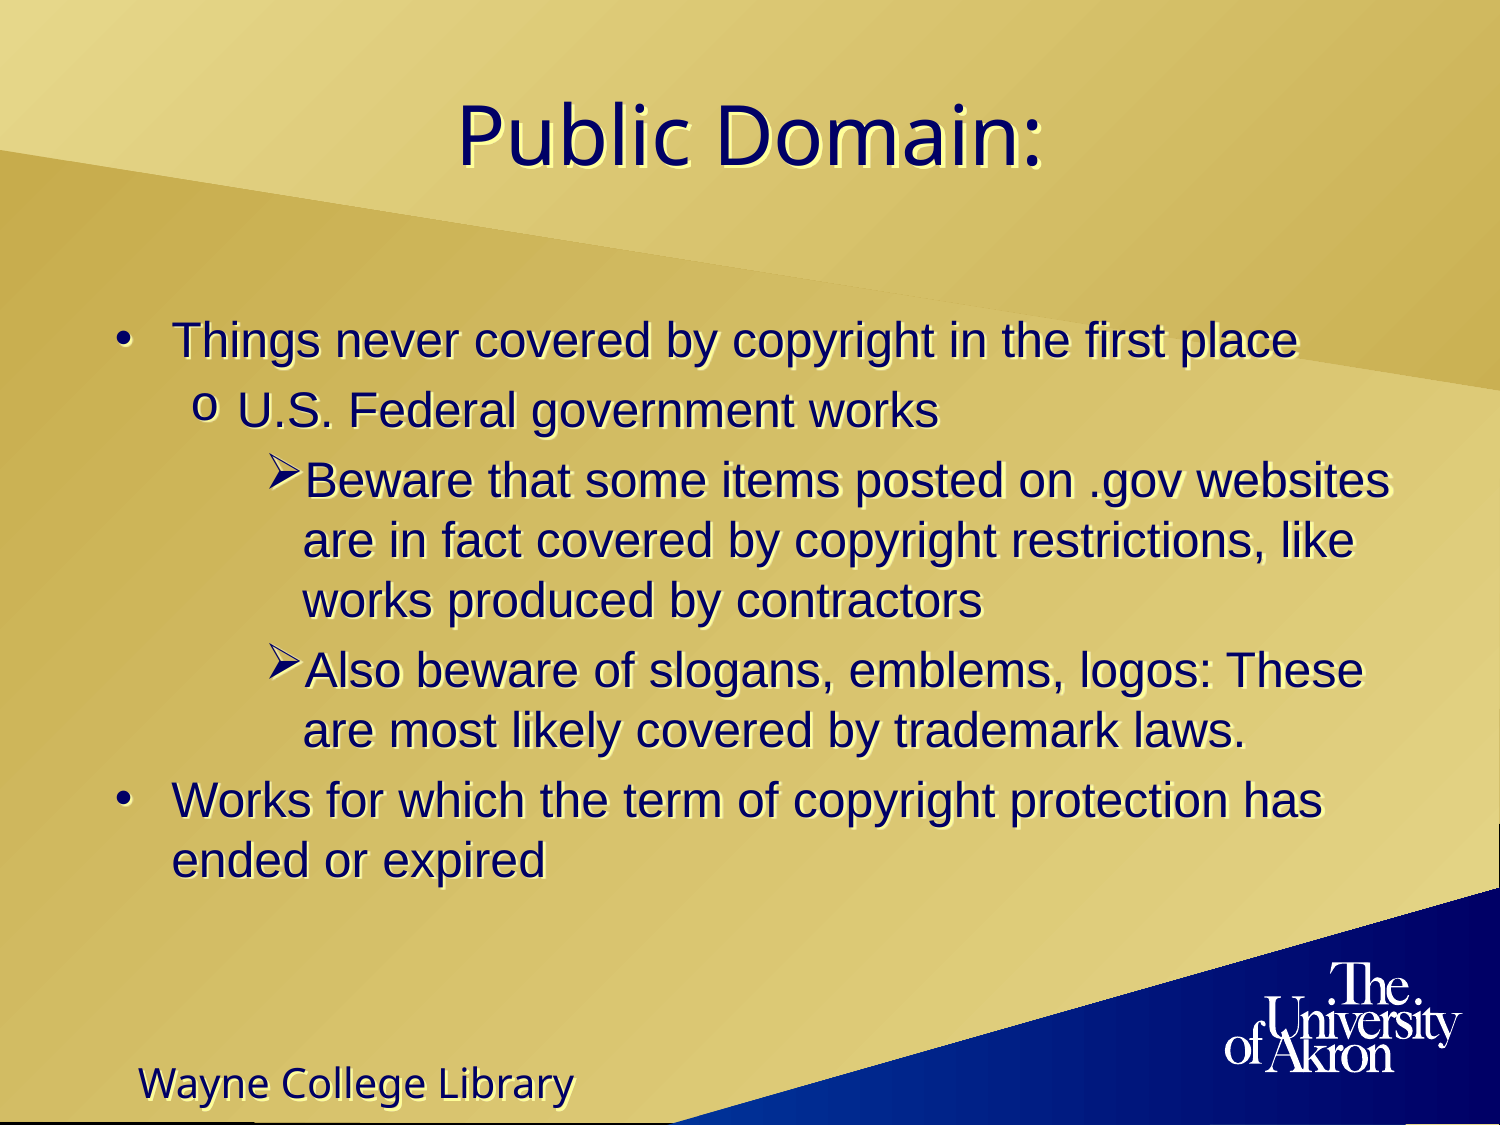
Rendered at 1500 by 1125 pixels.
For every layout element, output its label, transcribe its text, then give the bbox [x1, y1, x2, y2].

list Things never covered by copyright in the first place U.S. Federal government works Beware that some items posted on .gov websites are in fact covered by copyright restrictions, like works produced by contractors Also beware of slogans, emblems, logos: These are most likely covered by trademark laws. Works for which the term of copyright protection has ended or expired [99, 299, 1438, 1001]
title Public Domain: [0, 74, 1500, 213]
text_box Wayne College Library [0, 1049, 713, 1125]
